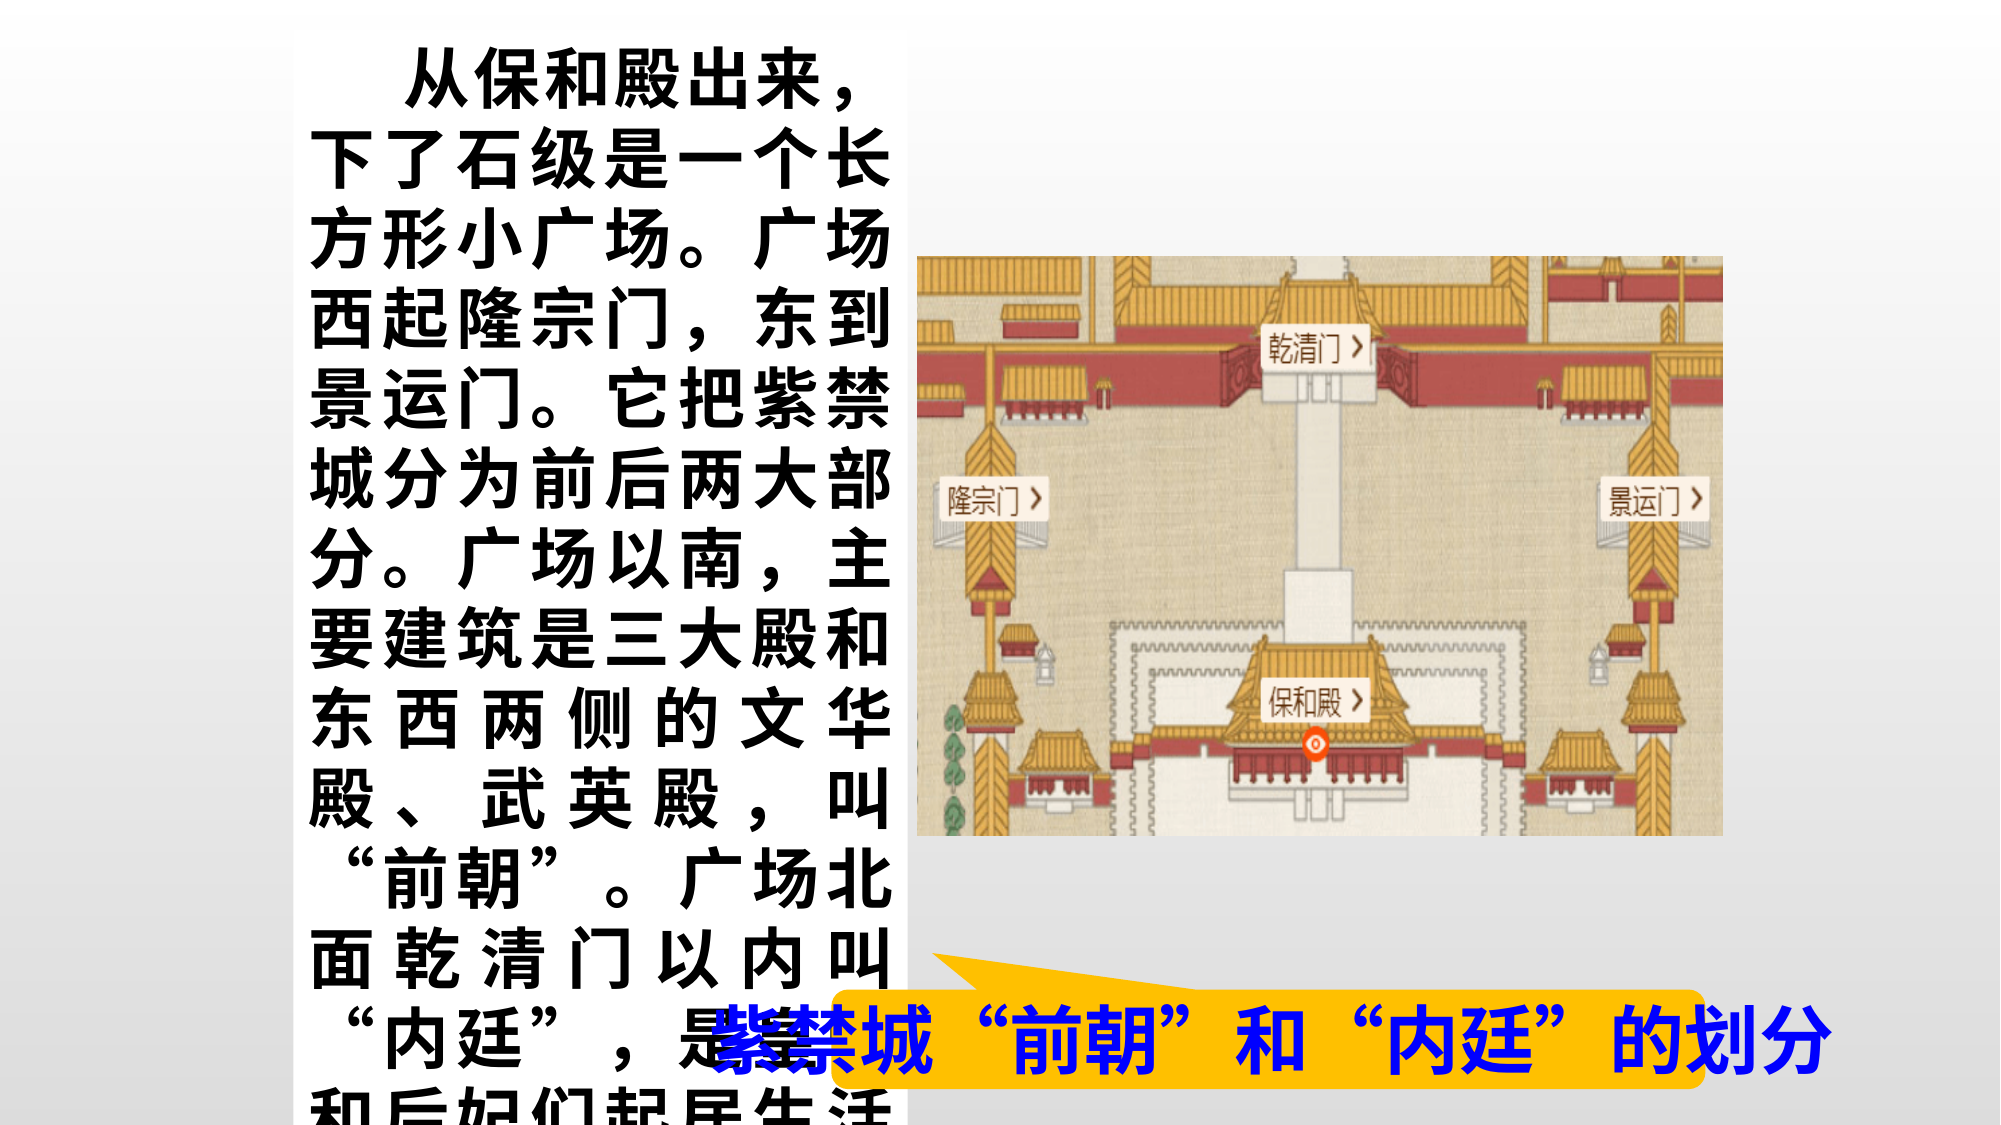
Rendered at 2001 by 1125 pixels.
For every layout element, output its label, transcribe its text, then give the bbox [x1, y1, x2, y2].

text_box 从保和殿出来，下了石级是一个长方形小广场。广场西起隆宗门，东到景运门。它把紫禁城分为前后两大部分。广场以南，主要建筑是三大殿和东西两侧的文华殿、武英殿，叫“前朝”。广场北面乾清门以内叫“内廷”，是皇帝和后妃们起居生活的地方，主要建筑有乾清宫、交泰殿、坤宁宫和东六宫、西六宫。 [293, 29, 908, 1125]
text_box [686, 986, 1858, 1093]
picture [916, 256, 1723, 836]
